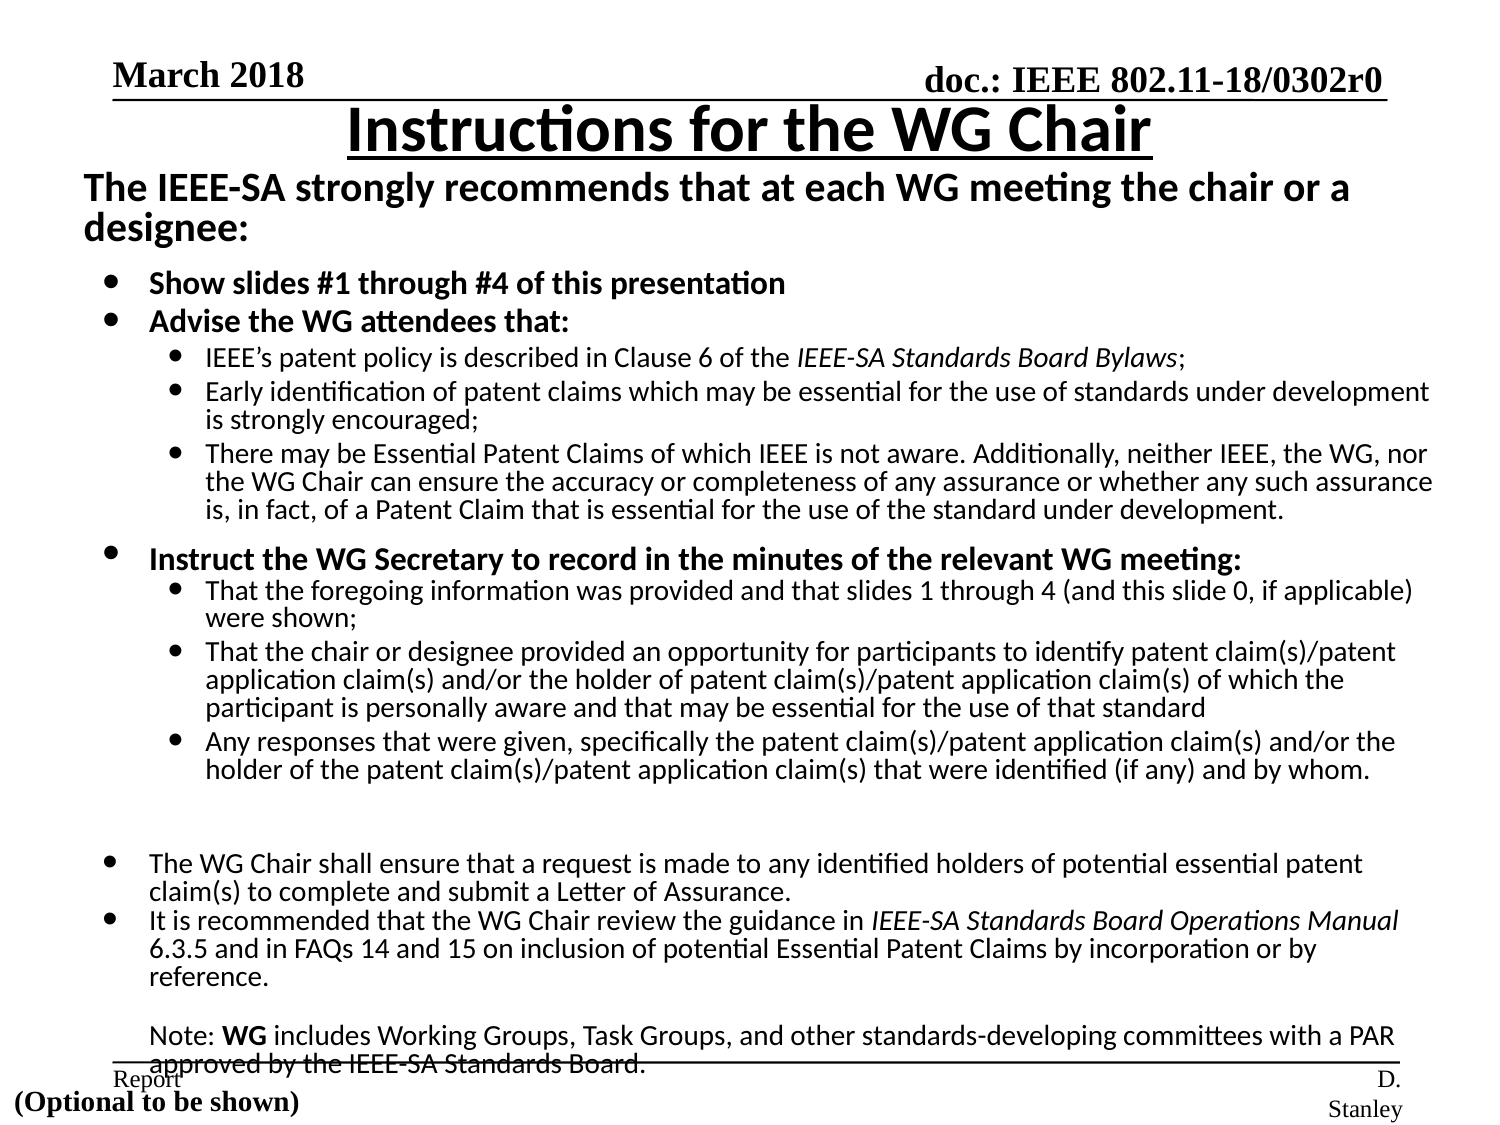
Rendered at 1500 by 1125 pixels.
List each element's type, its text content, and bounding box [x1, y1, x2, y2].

text_box (Optional to be shown) [0, 1074, 315, 1125]
list The IEEE-SA strongly recommends that at each WG meeting the chair or a designee: Show slides #1 through #4 of this presentation Advise the WG attendees that: IEEE’s patent policy is described in Clause 6 of the IEEE-SA Standards Board Bylaws; Early identification of patent claims which may be essential for the use of standards under development is strongly encouraged; There may be Essential Patent Claims of which IEEE is not aware. Additionally, neither IEEE, the WG, nor the WG Chair can ensure the accuracy or completeness of any assurance or whether any such assurance is, in fact, of a Patent Claim that is essential for the use of the standard under development. Instruct the WG Secretary to record in the minutes of the relevant WG meeting: That the foregoing information was provided and that slides 1 through 4 (and this slide 0, if applicable) were shown; That the chair or designee provided an opportunity for participants to identify patent claim(s)/patent application claim(s) and/or the holder of patent claim(s)/patent application claim(s) of which the participant is personally aware and that may be essential for the use of that standard Any responses that were given, specifically the patent claim(s)/patent application claim(s) and/or the holder of the patent claim(s)/patent application claim(s) that were identified (if any) and by whom. The WG Chair shall ensure that a request is made to any identified holders of potential essential patent claim(s) to complete and submit a Letter of Assurance. It is recommended that the WG Chair review the guidance in IEEE-SA Standards Board Operations Manual 6.3.5 and in FAQs 14 and 15 on inclusion of potential Essential Patent Claims by incorporation or by reference. Note: WG includes Working Groups, Task Groups, and other standards-developing committees with a PAR approved by the IEEE-SA Standards Board. [12, 162, 1451, 1076]
text_box [112, 0, 1388, 137]
text_box [62, 137, 1450, 1050]
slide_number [112, 49, 401, 96]
footer D. Stanley, HP Enterprise [1324, 1061, 1402, 1093]
